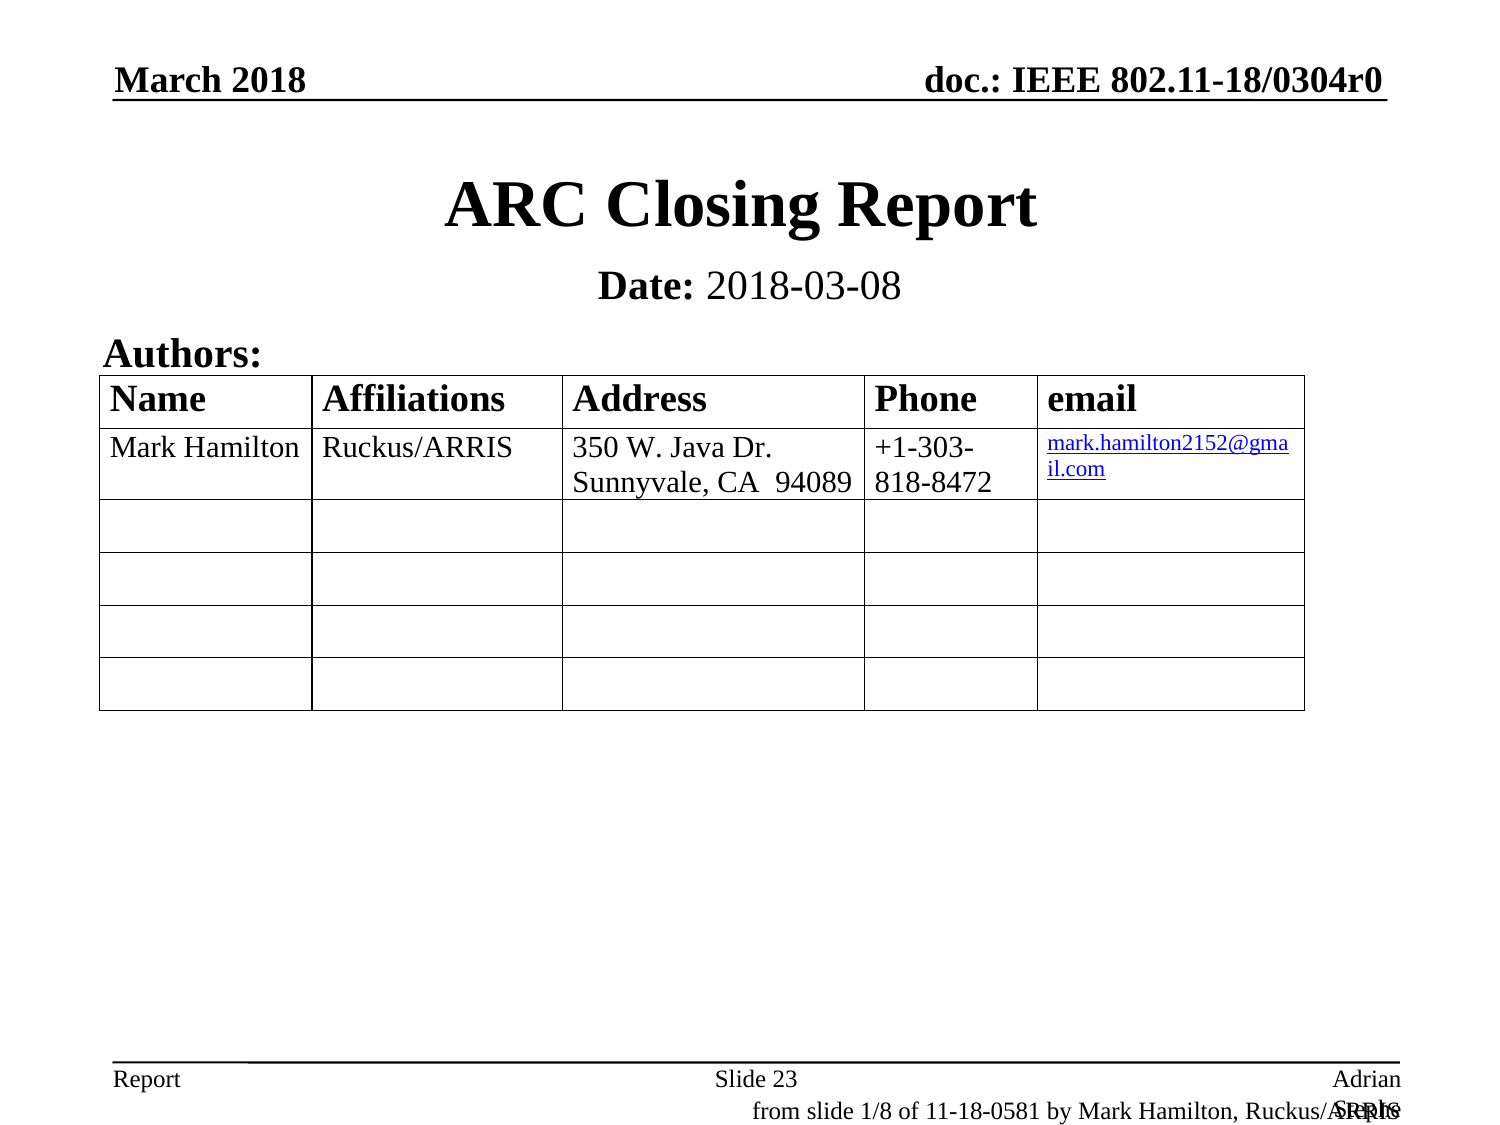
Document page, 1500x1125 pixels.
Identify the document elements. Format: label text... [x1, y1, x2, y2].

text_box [84, 374, 1335, 810]
list Date: 2018-03-08 [112, 249, 1388, 313]
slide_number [114, 54, 374, 101]
text_box from slide 1/8 of 11-18-0581 by Mark Hamilton, Ruckus/ARRIS [343, 1087, 1417, 1125]
text_box Authors: [87, 318, 325, 373]
slide_number Slide 23 [711, 1061, 801, 1093]
title ARC Closing Report [112, 112, 1388, 249]
footer Adrian Stephens, Intel Corporation [1324, 1061, 1402, 1093]
